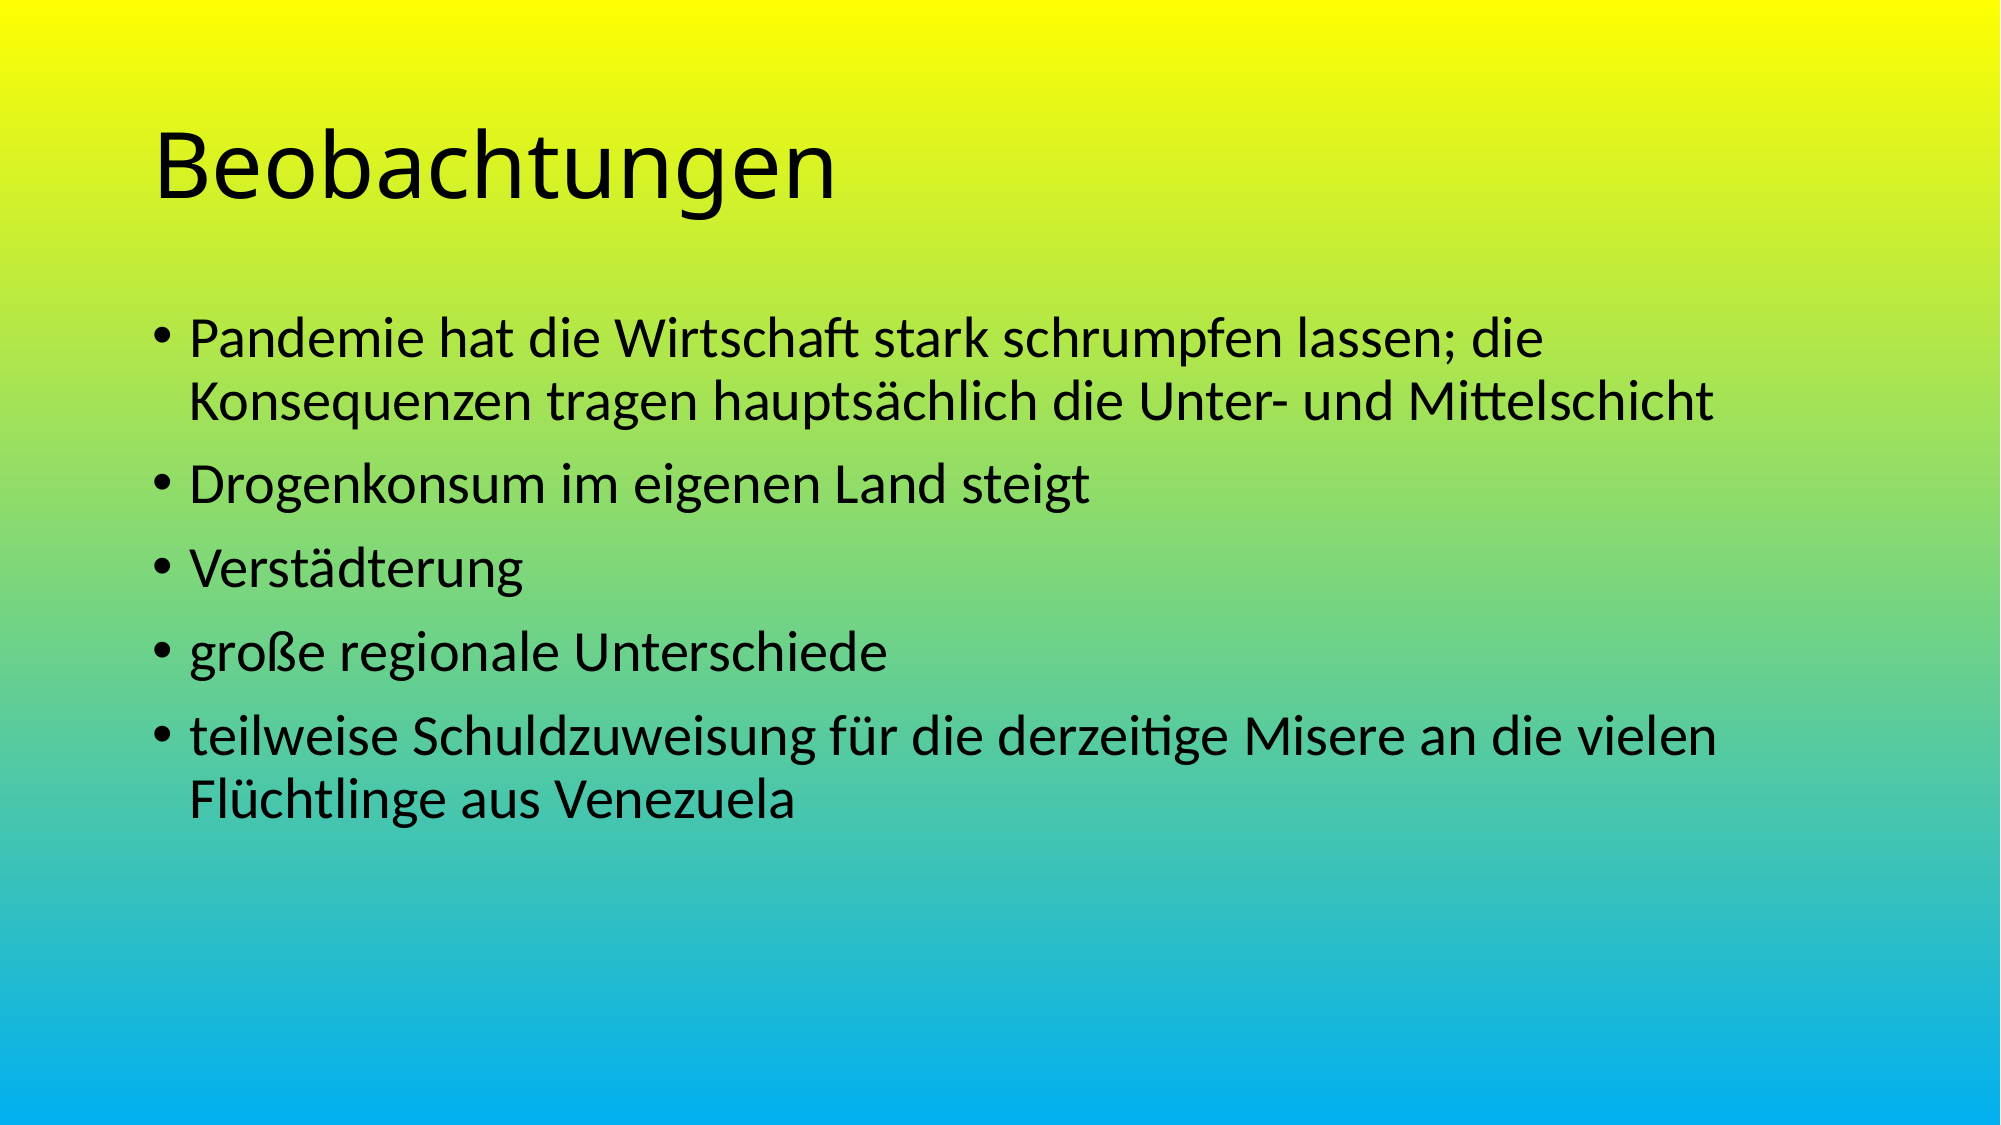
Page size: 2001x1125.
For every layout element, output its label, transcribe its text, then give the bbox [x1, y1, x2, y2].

text_box Beobachtungen [137, 59, 1863, 278]
text_box Pandemie hat die Wirtschaft stark schrumpfen lassen; die Konsequenzen tragen hauptsächlich die Unter- und Mittelschicht Drogenkonsum im eigenen Land steigt Verstädterung große regionale Unterschiede teilweise Schuldzuweisung für die derzeitige Misere an die vielen Flüchtlinge aus Venezuela [137, 299, 1863, 1014]
